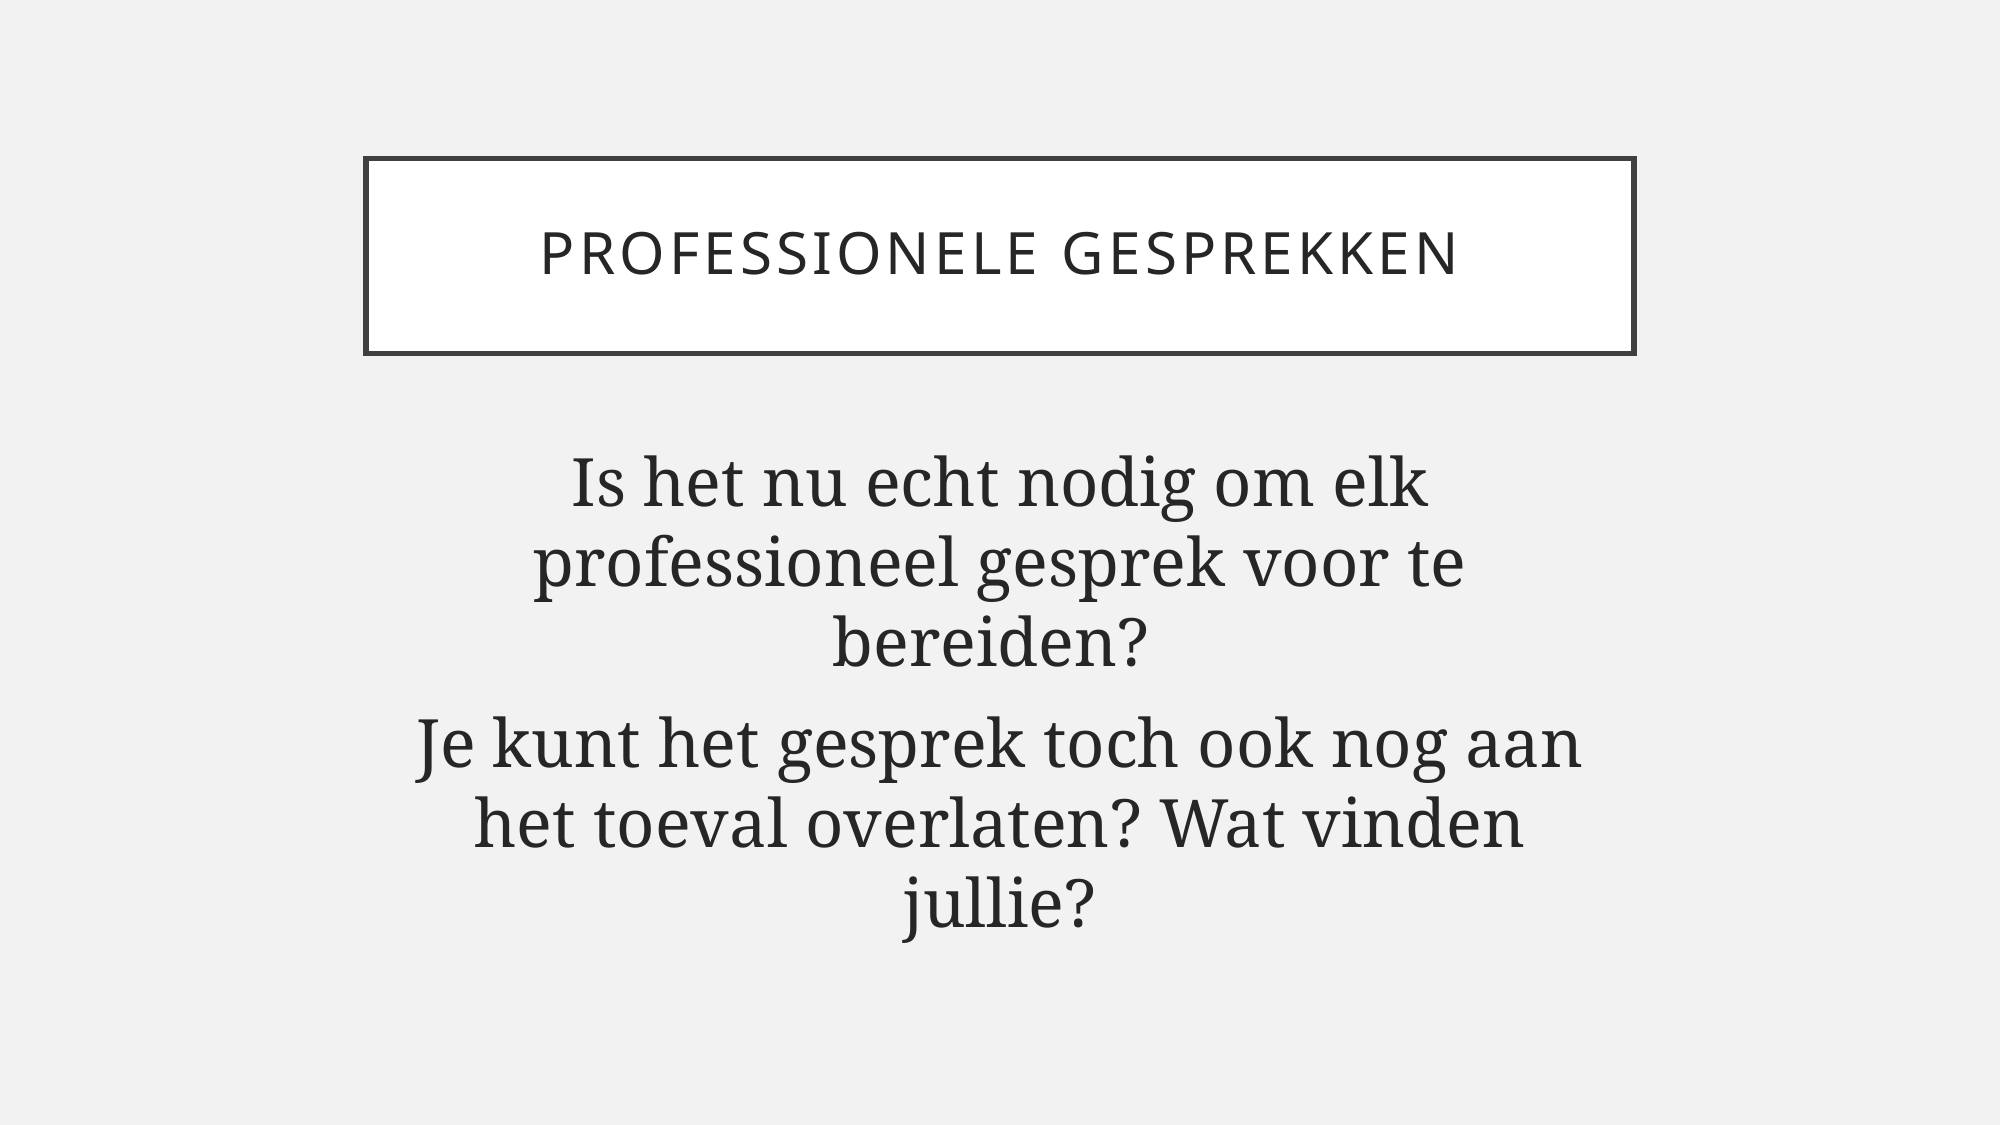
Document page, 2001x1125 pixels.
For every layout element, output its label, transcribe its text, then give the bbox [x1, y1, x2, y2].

list Is het nu echt nodig om elk professioneel gesprek voor te bereiden? Je kunt het gesprek toch ook nog aan het toeval overlaten? Wat vinden jullie? [366, 432, 1634, 942]
title Professionele gesprekken [363, 156, 1637, 356]
